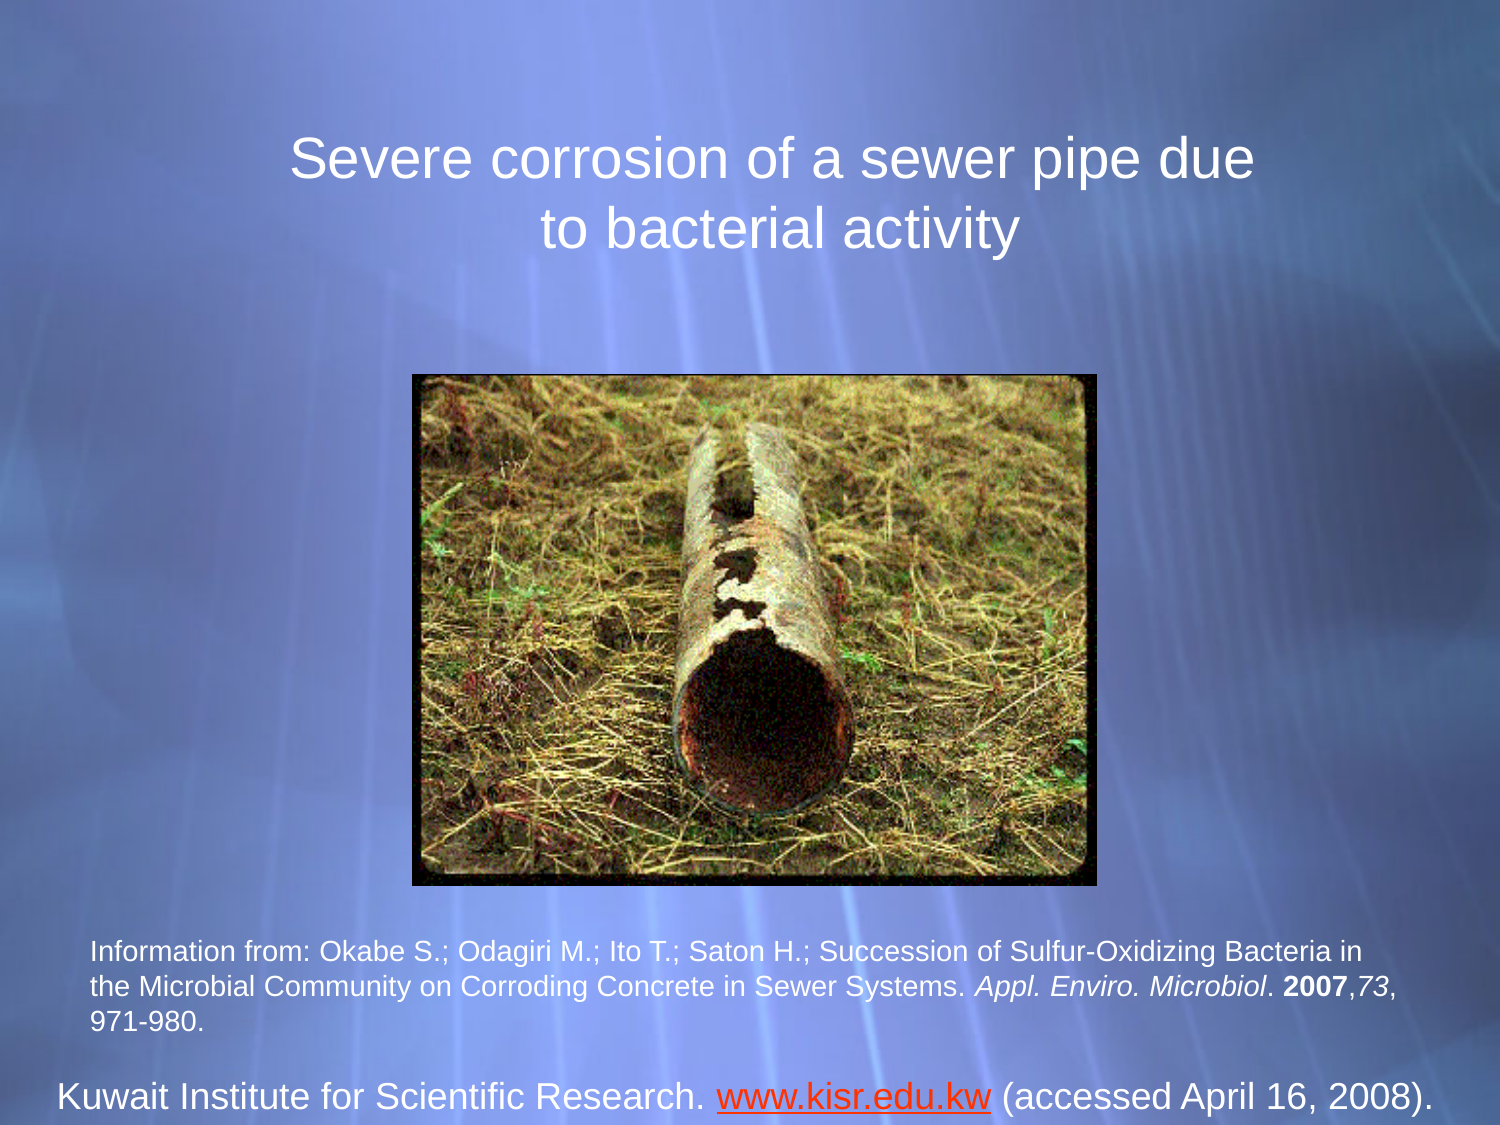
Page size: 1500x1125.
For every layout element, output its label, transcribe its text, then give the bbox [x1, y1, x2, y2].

text_box Information from: Okabe S.; Odagiri M.; Ito T.; Saton H.; Succession of Sulfur-Oxidizing Bacteria in the Microbial Community on Corroding Concrete in Sewer Systems. Appl. Enviro. Microbiol. 2007,73, 971-980. [74, 924, 1425, 1080]
picture [0, 0, 1500, 1125]
text_box Severe corrosion of a sewer pipe due to bacterial activity [274, 112, 1289, 268]
text_box Kuwait Institute for Scientific Research. www.kisr.edu.kw (accessed April 16, 2008). [41, 1064, 1450, 1125]
